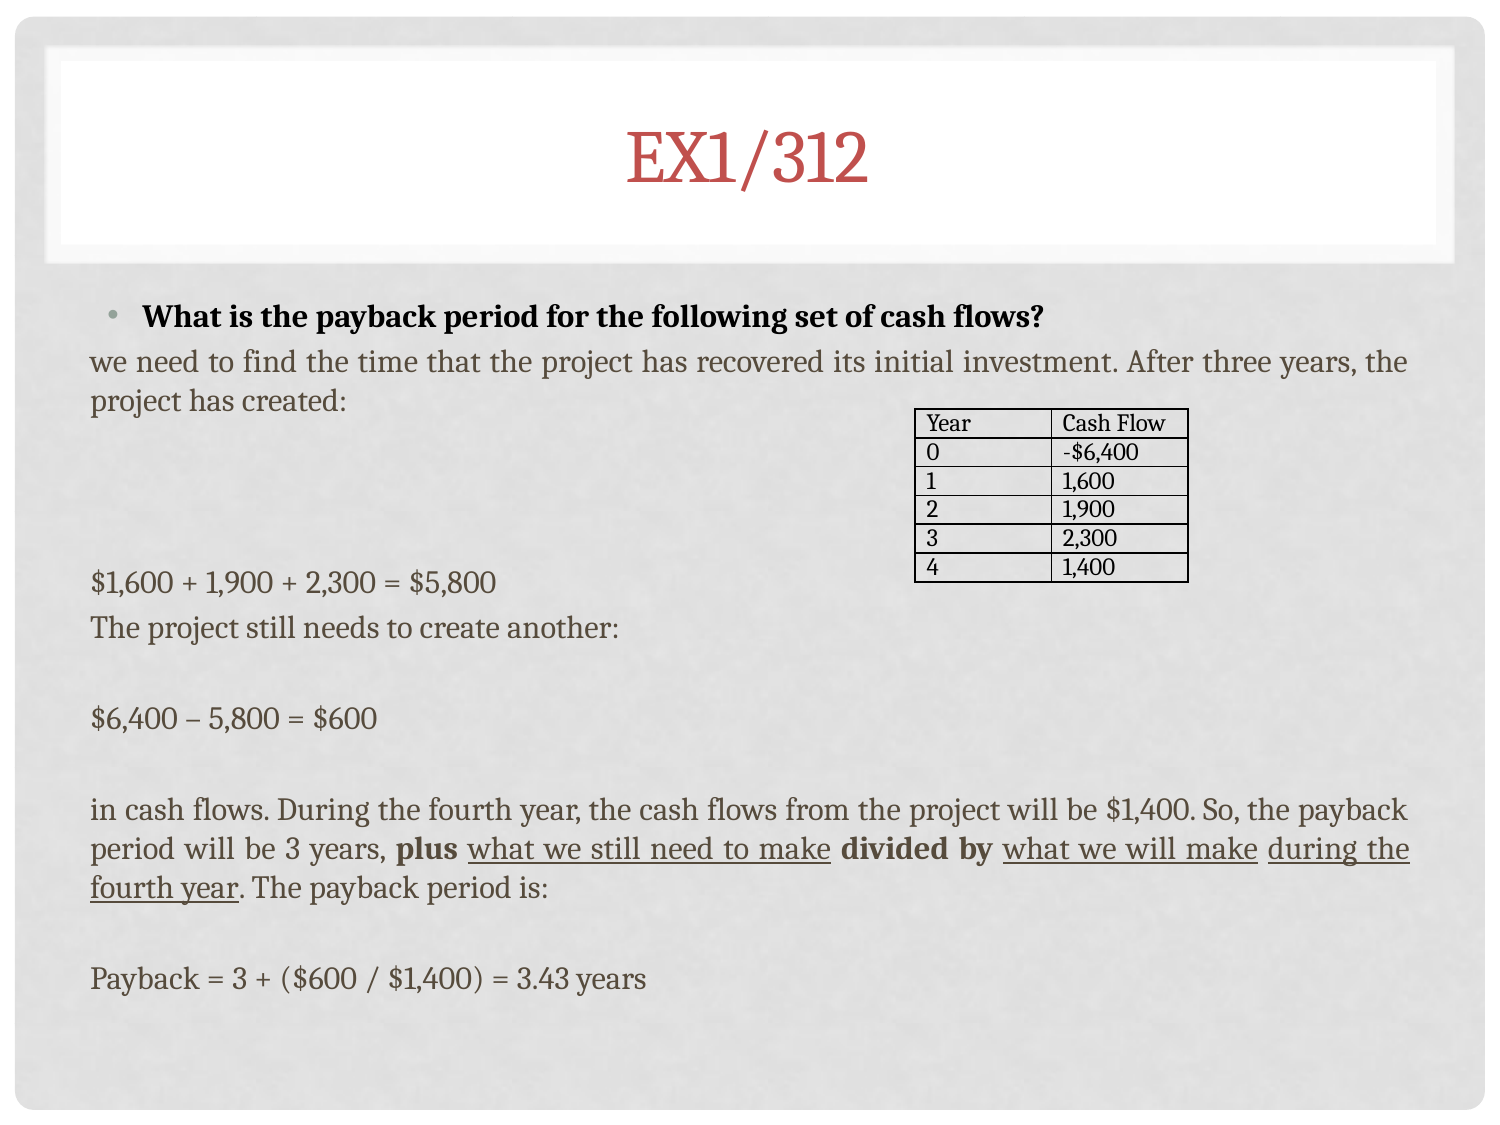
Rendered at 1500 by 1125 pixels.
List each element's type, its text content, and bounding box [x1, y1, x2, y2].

table_cell 4 [916, 554, 1051, 581]
table_cell 1 [916, 467, 1051, 495]
table_cell -$6,400 [1052, 439, 1187, 466]
table_cell 2,300 [1052, 525, 1187, 552]
table_cell 1,400 [1052, 554, 1187, 581]
table_header Year [916, 410, 1051, 437]
table_cell 1,900 [1052, 496, 1187, 523]
table_cell 1,600 [1052, 467, 1187, 495]
table_header Cash Flow [1052, 410, 1187, 437]
table_cell 0 [916, 439, 1051, 466]
title EX1/312 [69, 66, 1425, 238]
table_cell 2 [916, 496, 1051, 523]
table_cell 3 [916, 525, 1051, 552]
list What is the payback period for the following set of cash flows? we need to find the time that the project has recovered its initial investment. After three years, the project has created: $1,600 + 1,900 + 2,300 = $5,800 The project still needs to create another: $6,400 – 5,800 = $600 in cash flows. During the fourth year, the cash flows from the project will be $1,400. So, the payback period will be 3 years, plus what we still need to make divided by what we will make during the fourth year. The payback period is: Payback = 3 + ($600 / $1,400) = 3.43 years [75, 287, 1425, 1005]
